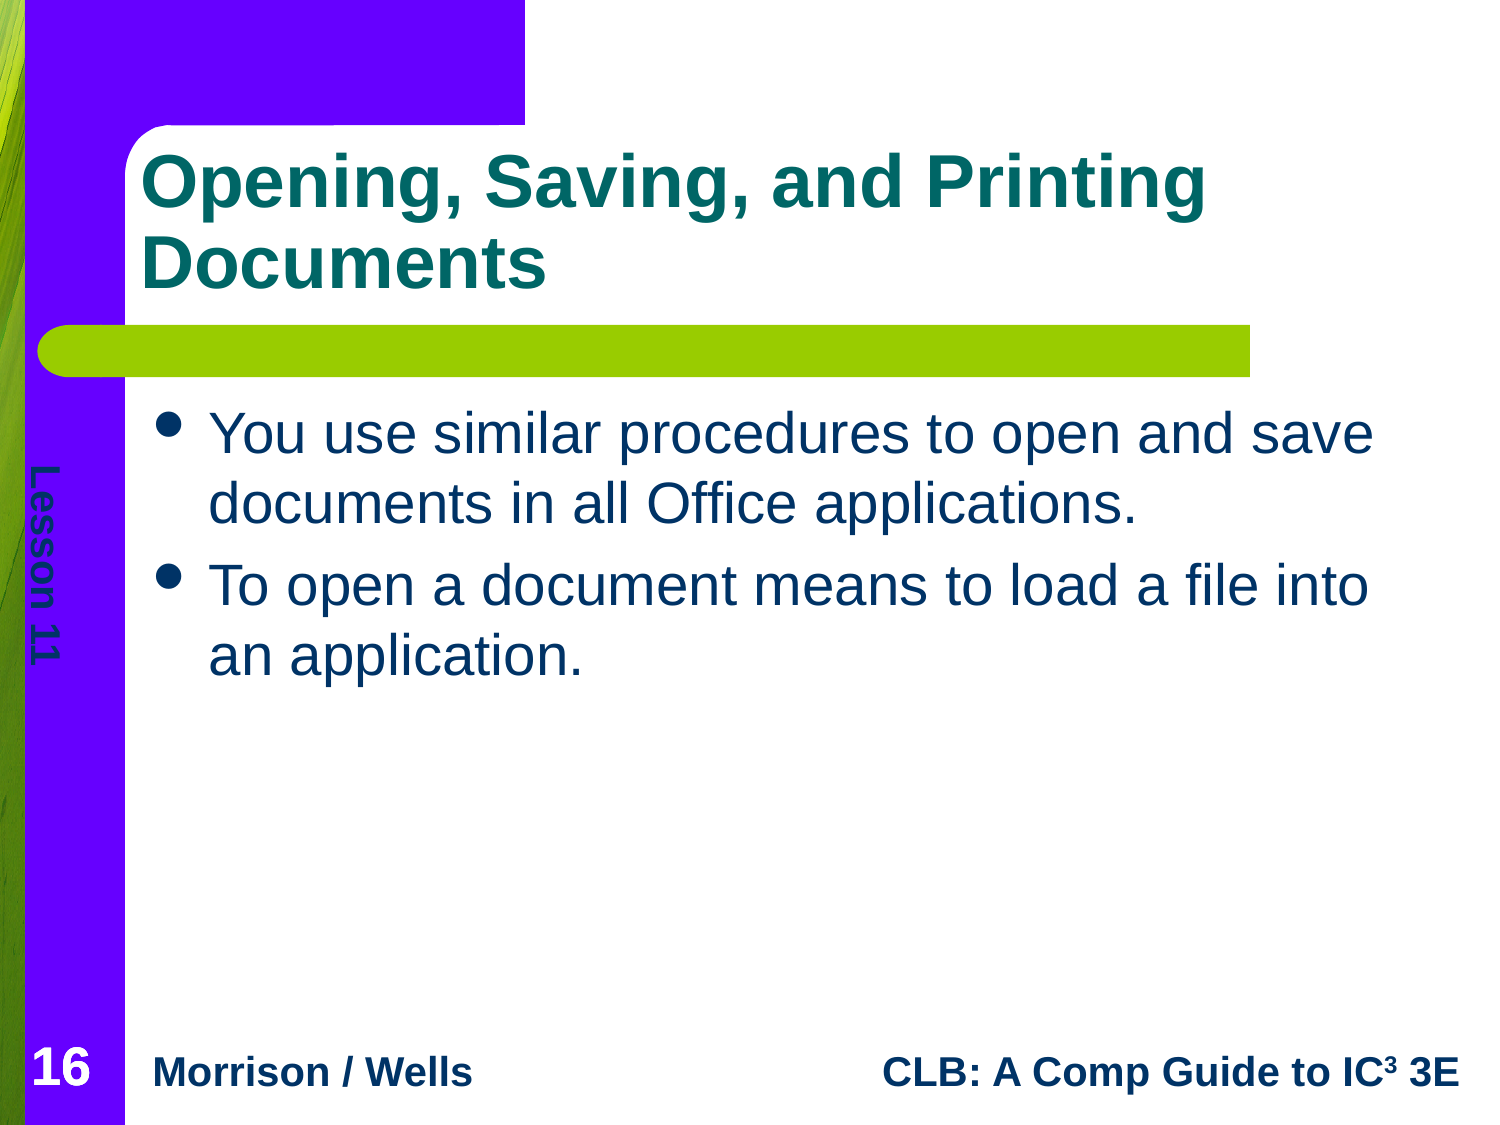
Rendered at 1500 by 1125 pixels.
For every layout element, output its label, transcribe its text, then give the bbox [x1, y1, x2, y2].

title Opening, Saving, and Printing Documents [124, 124, 1463, 313]
picture [0, 0, 25, 1125]
text_box 16 [13, 1023, 111, 1105]
list You use similar procedures to open and save documents in all Office applications. To open a document means to load a file into an application. [137, 387, 1400, 999]
